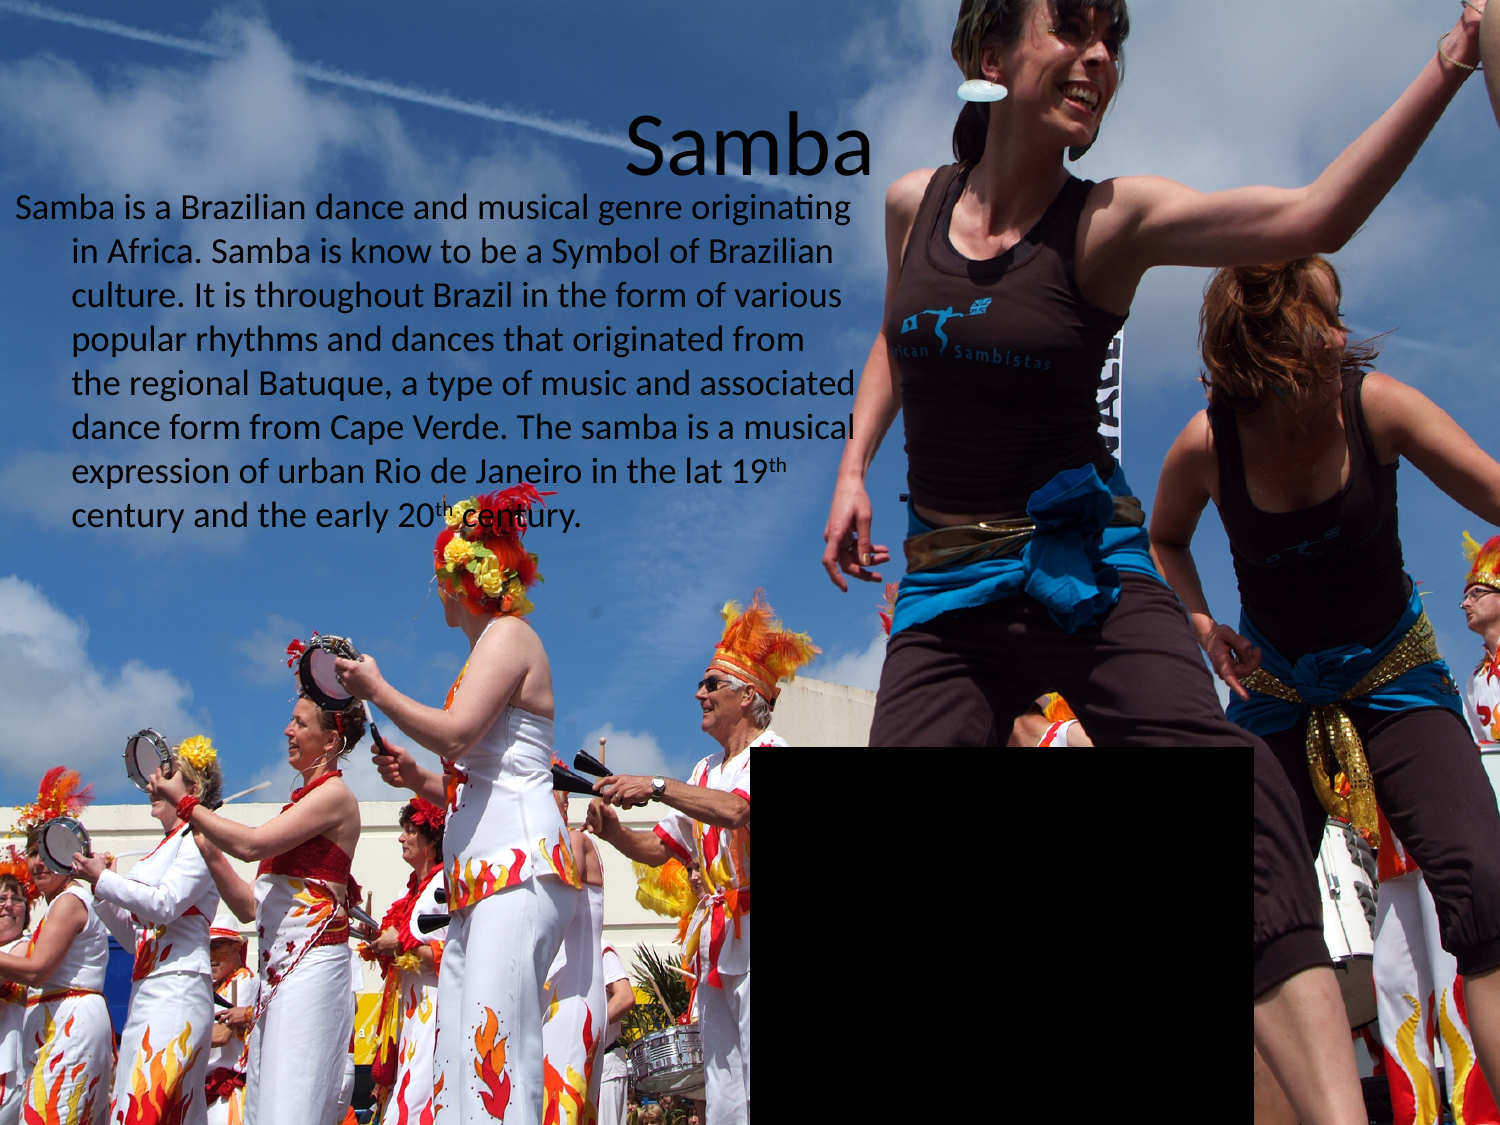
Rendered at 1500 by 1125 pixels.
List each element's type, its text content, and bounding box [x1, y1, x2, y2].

list Samba is a Brazilian dance and musical genre originating in Africa. Samba is know to be a Symbol of Brazilian culture. It is throughout Brazil in the form of various popular rhythms and dances that originated from the regional Batuque, a type of music and associated dance form from Cape Verde. The samba is a musical expression of urban Rio de Janeiro in the lat 19th century and the early 20th century. [0, 174, 876, 551]
picture [0, 0, 1500, 1125]
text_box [749, 746, 1255, 1125]
title Samba [74, 44, 1426, 233]
